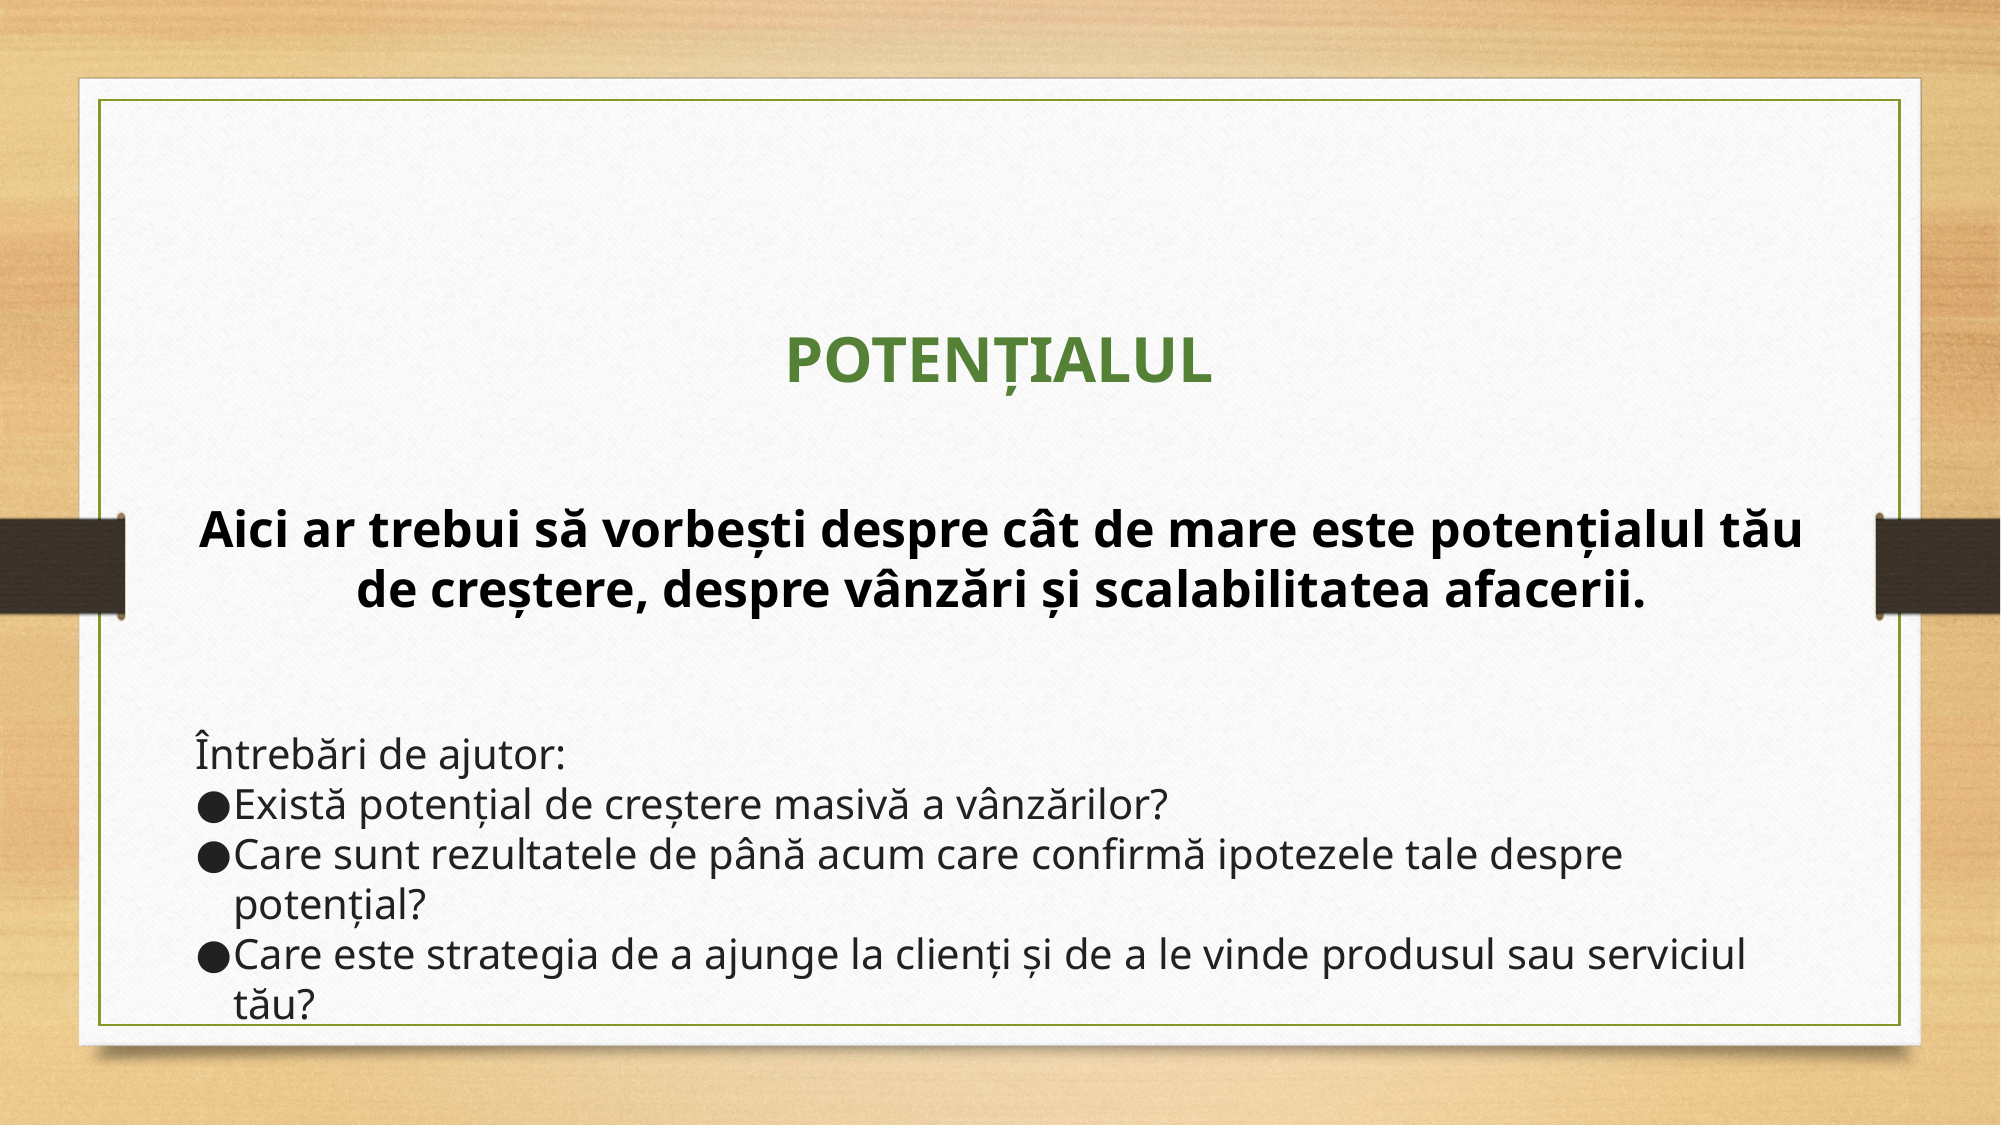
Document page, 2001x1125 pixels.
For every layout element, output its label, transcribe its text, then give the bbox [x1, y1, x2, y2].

picture [0, 0, 2001, 1125]
text_box Aici ar trebui să vorbești despre cât de mare este potențialul tău de creștere, despre vânzări și scalabilitatea afacerii. Întrebări de ajutor: Există potențial de creștere masivă a vânzărilor? Care sunt rezultatele de până acum care confirmă ipotezele tale despre potențial? Care este strategia de a ajunge la clienți și de a le vinde produsul sau serviciul tău? [188, 493, 1816, 1018]
text_box POTENȚIALUL [592, 316, 1407, 461]
